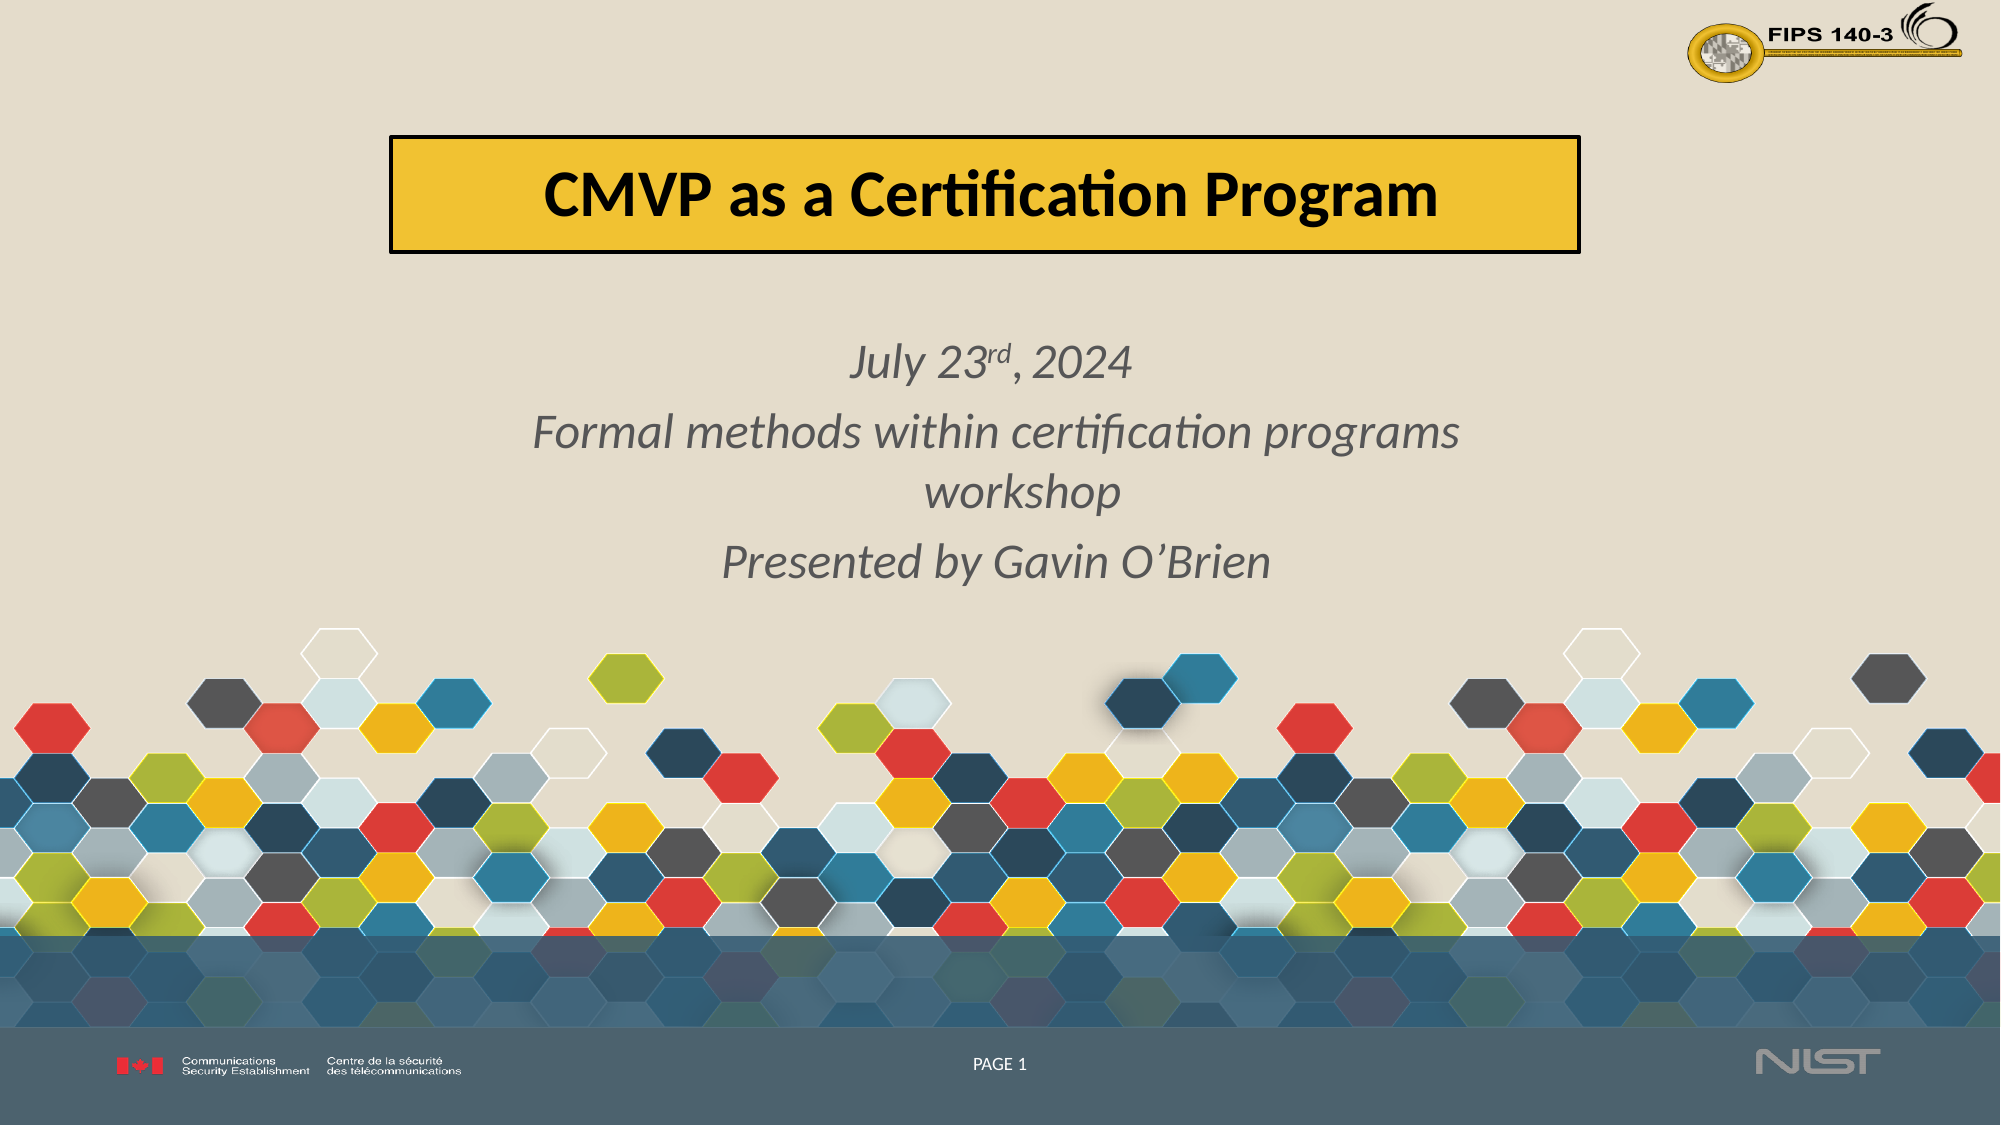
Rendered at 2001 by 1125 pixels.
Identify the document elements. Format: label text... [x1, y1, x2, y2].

picture [0, 591, 2001, 1027]
subtitle July 23rd, 2024 Formal methods within certification programs workshop Presented by Gavin O’Brien [390, 320, 1580, 639]
title CMVP as a Certification Program [389, 135, 1581, 254]
picture [117, 1057, 461, 1076]
picture [1748, 1043, 1886, 1079]
picture [1672, 0, 2000, 104]
